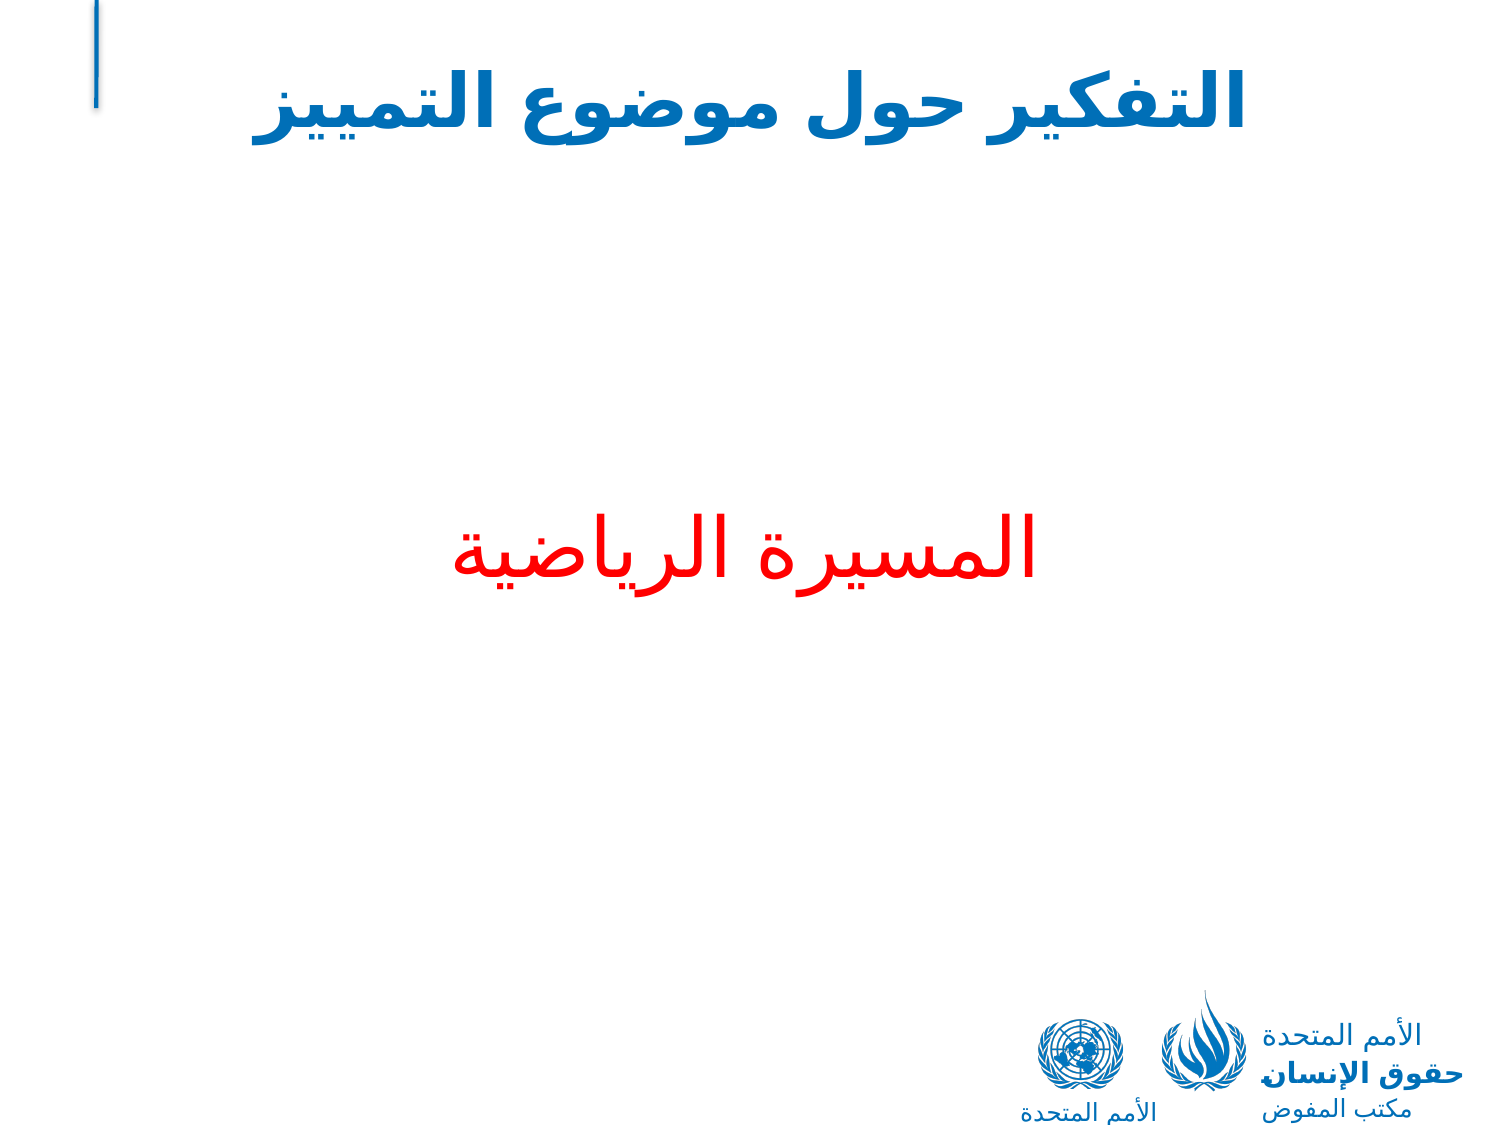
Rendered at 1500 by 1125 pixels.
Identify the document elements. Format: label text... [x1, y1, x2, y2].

text_box المسيرة الرياضية [166, 342, 1325, 893]
text_box الأمم المتحدة حقوق الإنسان مكتب المفوض السامي [1246, 1009, 1500, 1098]
title التفكير حول موضوع التمييز [68, 45, 1437, 224]
picture [1037, 990, 1457, 1107]
text_box الأمم المتحدة [982, 1089, 1195, 1125]
